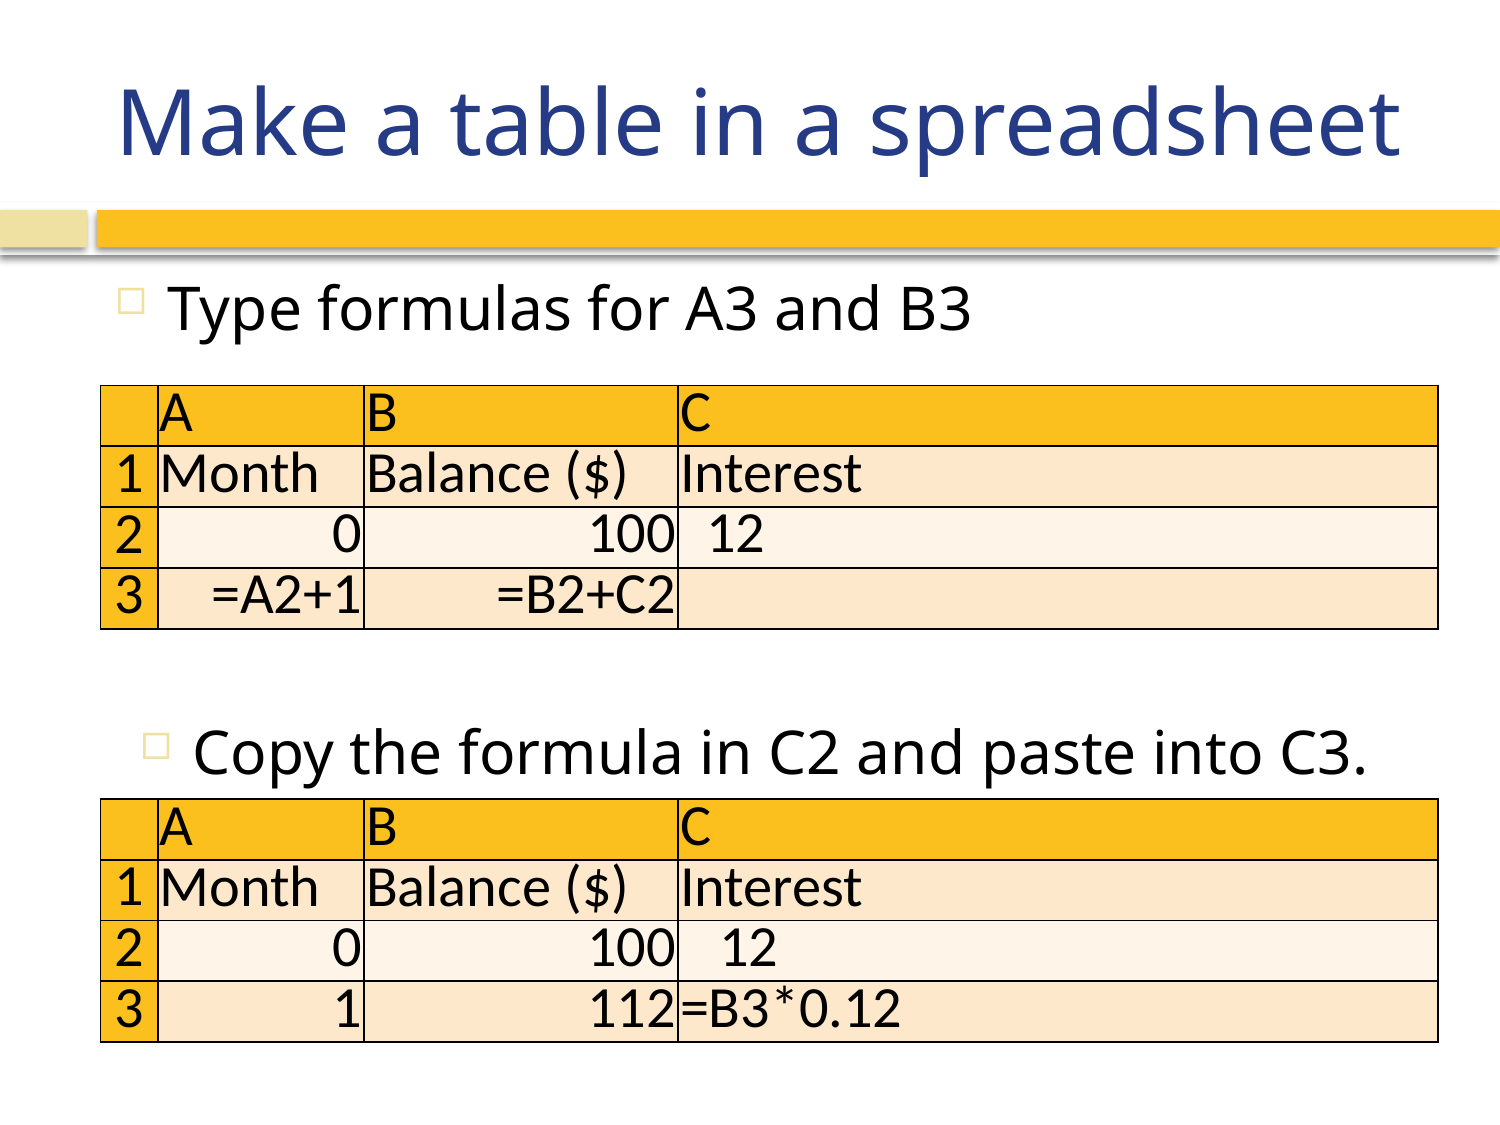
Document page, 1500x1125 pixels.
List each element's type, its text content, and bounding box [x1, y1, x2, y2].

table_header C [679, 386, 1437, 445]
table_header B [365, 386, 677, 445]
table_header A [159, 800, 363, 859]
table_cell 1 [101, 447, 157, 506]
text_box Copy the formula in C2 and paste into C3. [125, 702, 1463, 826]
table_cell 2 [101, 921, 157, 980]
table_cell 100 [365, 921, 677, 980]
table_cell =B3*0.12 [679, 982, 1437, 1041]
table_header B [365, 800, 677, 859]
table_cell [679, 569, 1437, 628]
table_header [101, 386, 157, 445]
table_cell 12 [679, 508, 1437, 567]
table_cell 12 [679, 921, 1437, 980]
table_cell 112 [365, 982, 677, 1041]
table_cell =B2+C2 [365, 569, 677, 628]
table_cell Balance ($) [365, 861, 677, 920]
table_cell 1 [101, 861, 157, 920]
table_cell 2 [101, 508, 157, 567]
table_header [101, 800, 157, 859]
table_cell Interest [679, 861, 1437, 920]
table_cell =A2+1 [159, 569, 363, 628]
table_cell 1 [159, 982, 363, 1041]
title Make a table in a spreadsheet [100, 37, 1438, 200]
table_cell 0 [159, 508, 363, 567]
table_cell Month [159, 447, 363, 506]
table_header C [679, 800, 1437, 859]
table_cell Month [159, 861, 363, 920]
table_cell 3 [101, 569, 157, 628]
table_header A [159, 386, 363, 445]
table_cell Interest [679, 447, 1437, 506]
table_cell 0 [159, 921, 363, 980]
table_cell Balance ($) [365, 447, 677, 506]
table_cell 3 [101, 982, 157, 1041]
table_cell 100 [365, 508, 677, 567]
list Type formulas for A3 and B3 [100, 262, 1438, 385]
